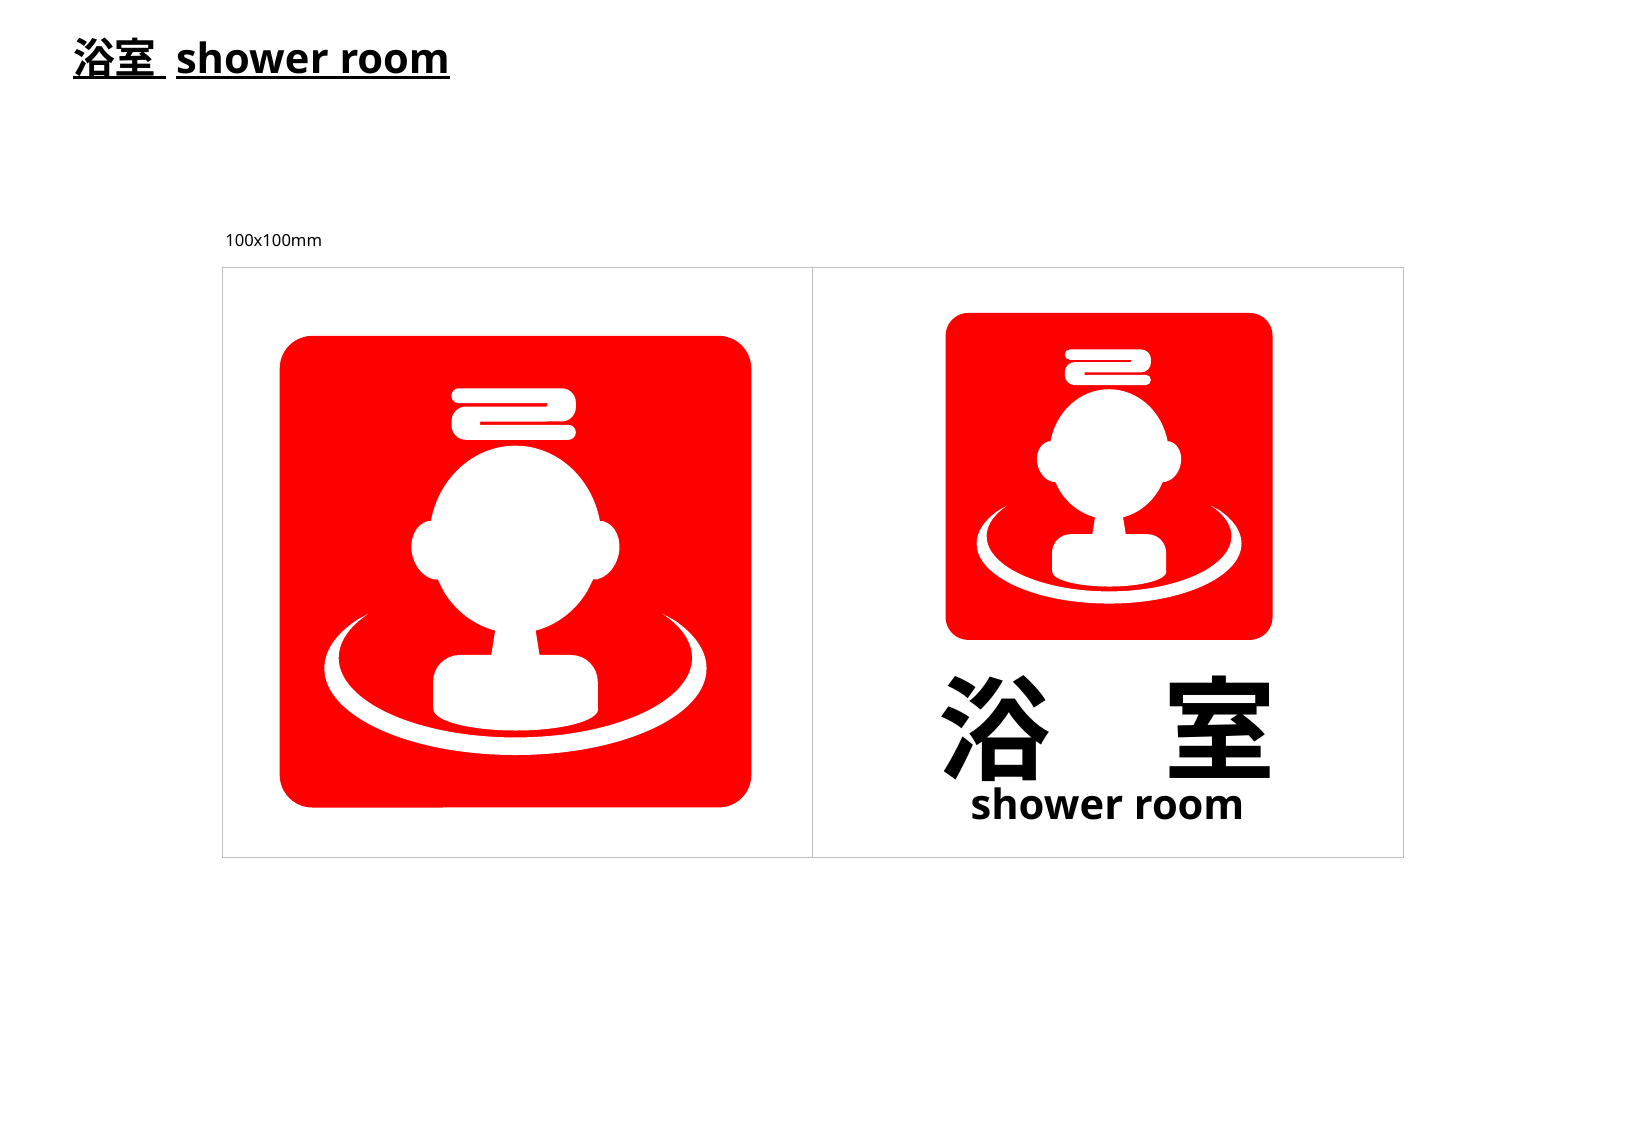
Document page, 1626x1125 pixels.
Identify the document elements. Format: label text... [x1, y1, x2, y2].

text_box 100x100mm [225, 229, 323, 250]
text_box [811, 266, 1404, 859]
text_box shower room [955, 770, 1260, 836]
text_box 浴 室 [924, 651, 1292, 802]
text_box [221, 266, 811, 859]
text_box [945, 312, 1273, 640]
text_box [279, 335, 752, 808]
text_box 浴室 shower room [58, 24, 466, 89]
